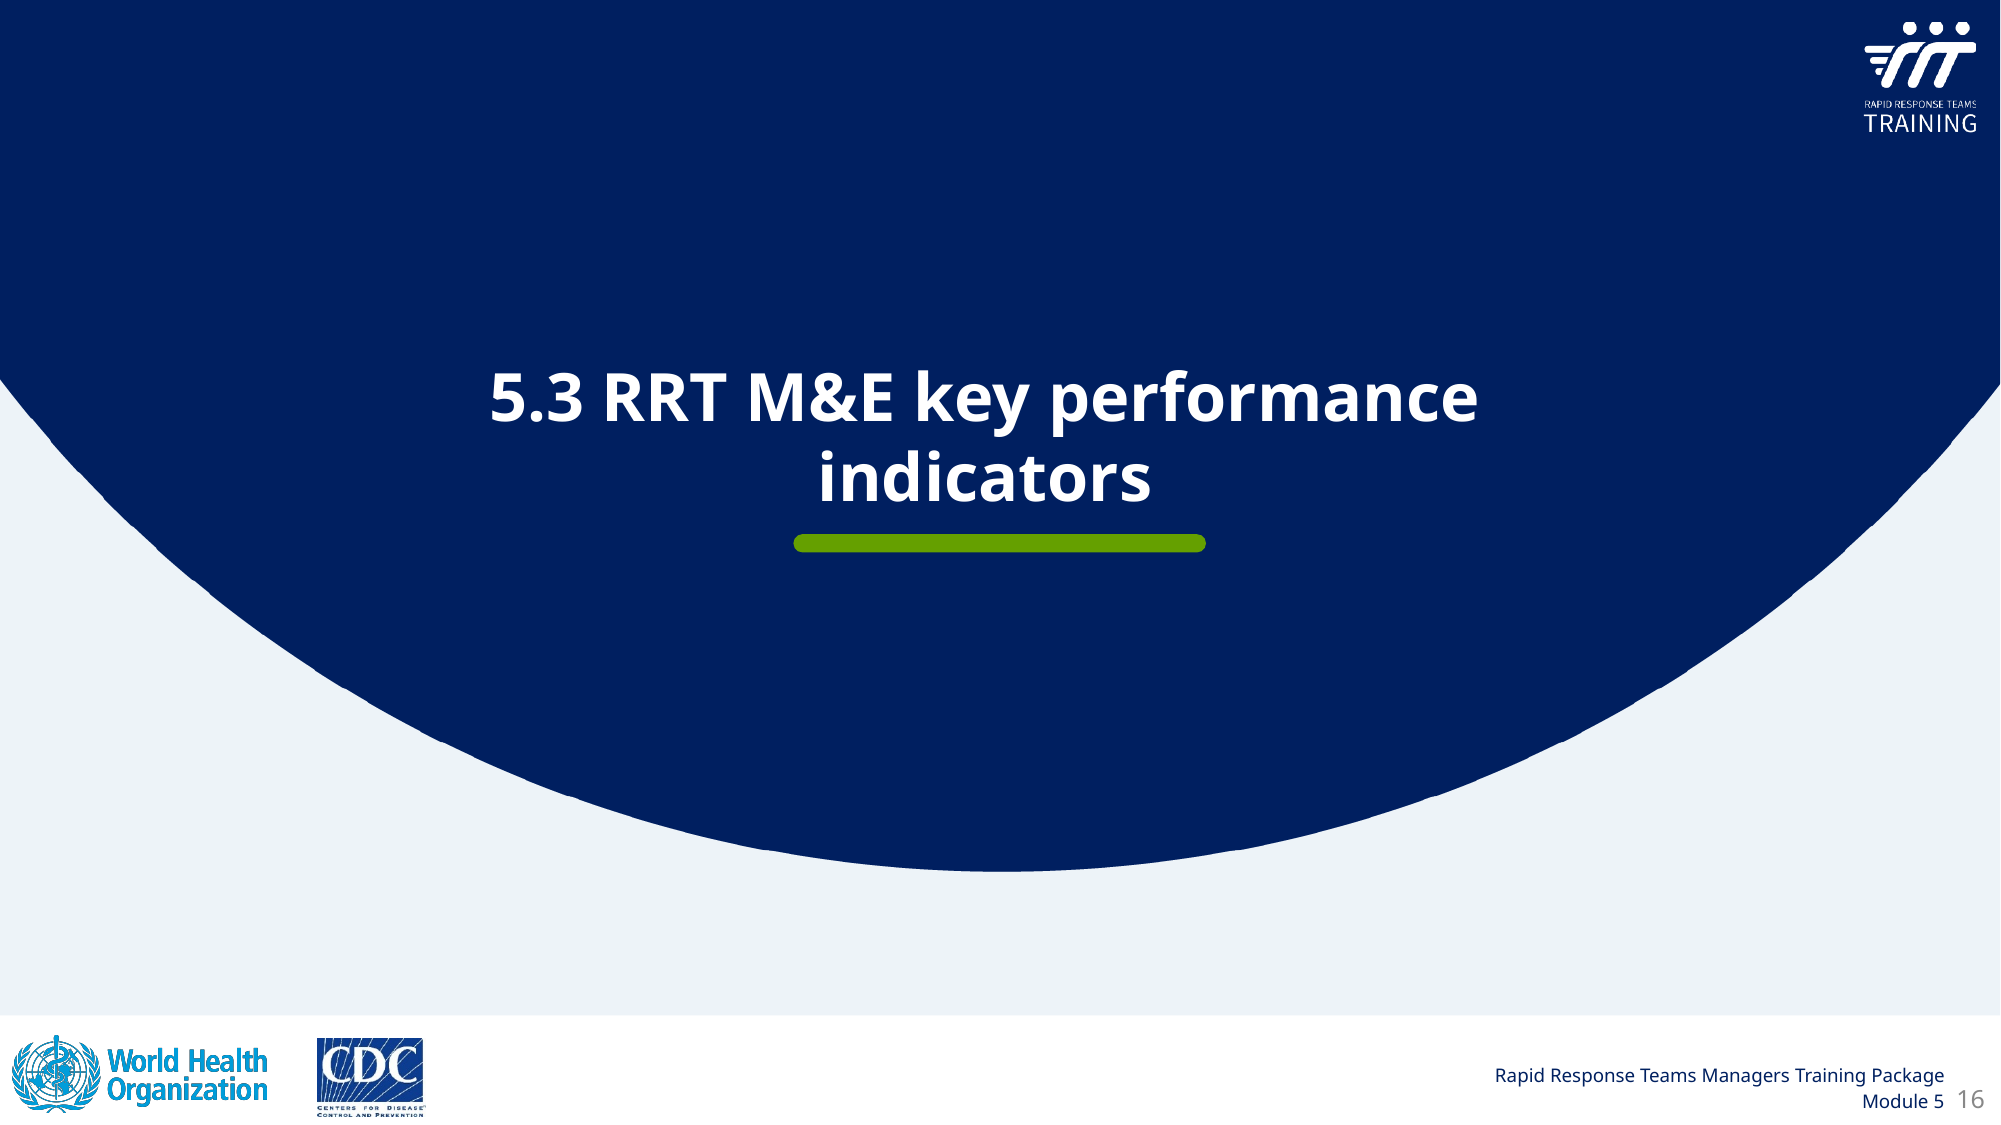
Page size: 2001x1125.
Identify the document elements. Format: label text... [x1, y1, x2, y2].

picture [71, 1053, 90, 1091]
picture [22, 1062, 26, 1077]
picture [50, 1108, 62, 1113]
picture [36, 1088, 78, 1105]
list 5.3 RRT M&E key performance indicators [412, 386, 1558, 555]
picture [30, 1083, 37, 1091]
picture [46, 1056, 54, 1062]
picture [12, 1083, 48, 1113]
picture [317, 1038, 426, 1117]
text_box 16 [1557, 1076, 1993, 1121]
picture [34, 1054, 43, 1078]
picture [59, 1035, 267, 1113]
picture [40, 1062, 47, 1070]
picture [24, 1054, 36, 1087]
picture [0, 0, 2001, 904]
picture [12, 1035, 54, 1068]
